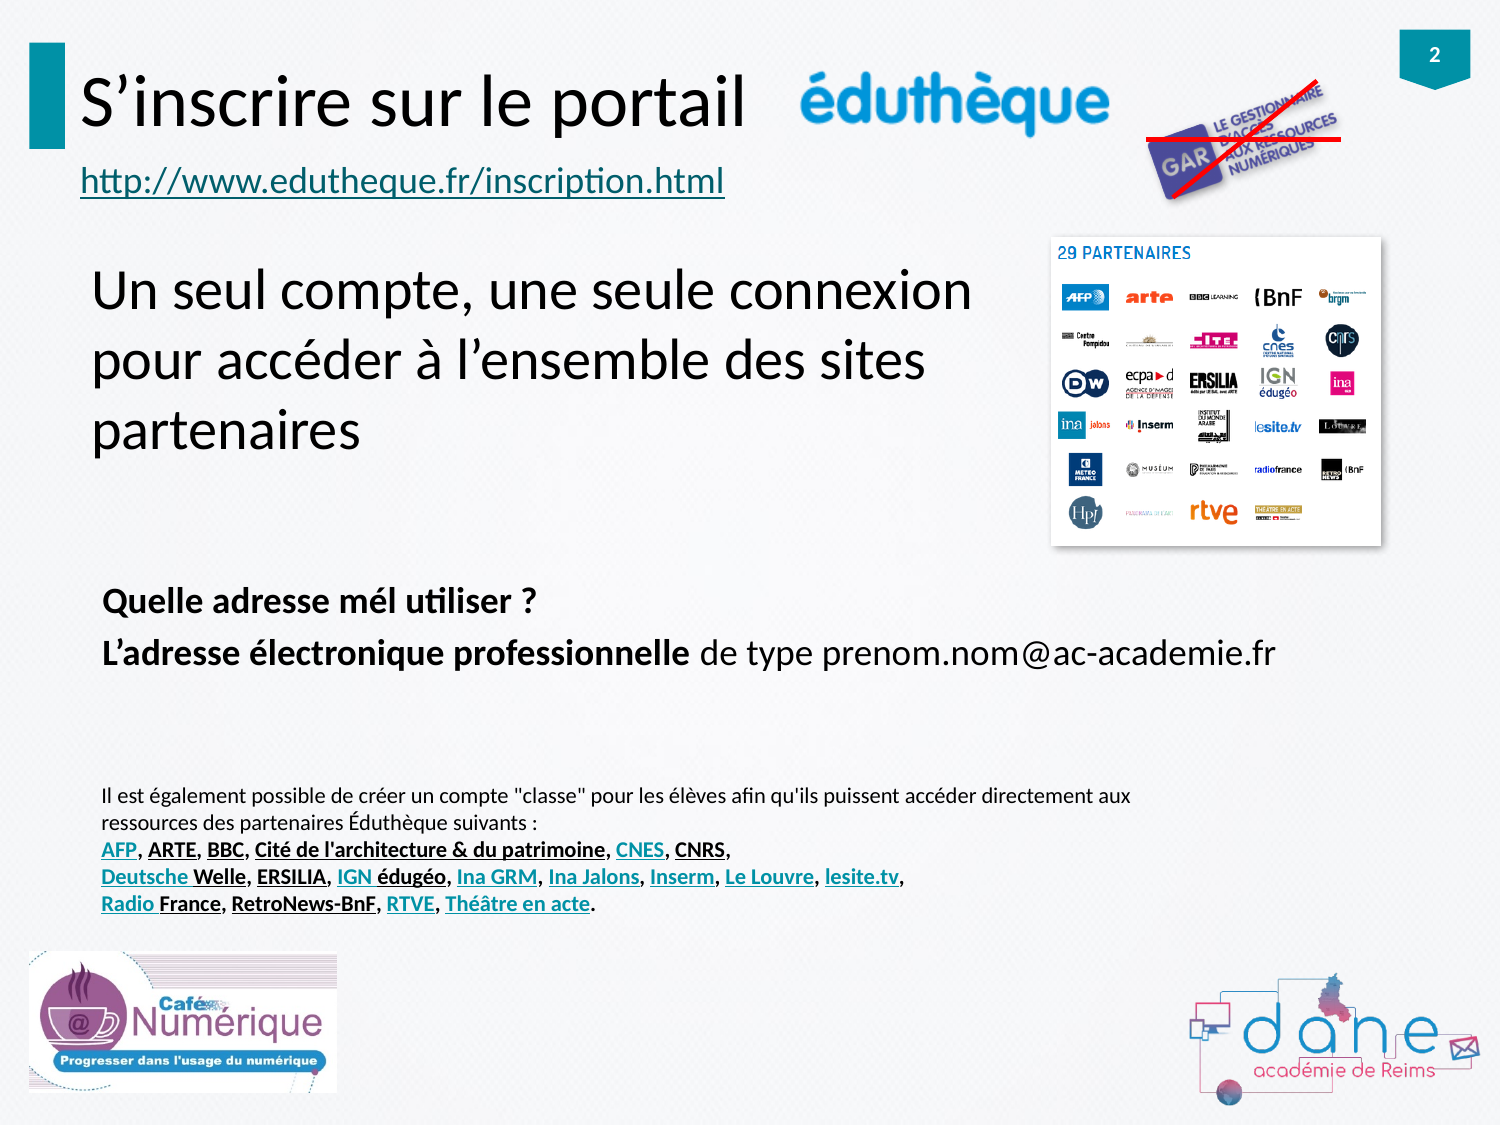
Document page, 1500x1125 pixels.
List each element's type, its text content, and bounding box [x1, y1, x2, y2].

picture [0, 0, 1500, 1125]
list http://www.edutheque.fr/inscription.html [64, 149, 1374, 222]
title S’inscrire sur le portail [64, 45, 1376, 149]
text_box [1146, 80, 1341, 198]
list Quelle adresse mél utiliser ? L’adresse électronique professionnelle de type prenom.nom@ac-academie.fr [87, 569, 1434, 711]
text_box Un seul compte, une seule connexion pour accéder à l’ensemble des sites partenaires [76, 281, 1046, 432]
text_box Il est également possible de créer un compte "classe" pour les élèves afin qu'ils puissent accéder directement aux ressources des partenaires Éduthèque suivants : AFP, ARTE, BBC, Cité de l'architecture & du patrimoine, CNES, CNRS, Deutsche Welle, ERSILIA, IGN édugéo, Ina GRM, Ina Jalons, Inserm, Le Louvre, lesite.tv, Radio France, RetroNews-BnF, RTVE, Théâtre en acte. [86, 786, 1472, 937]
